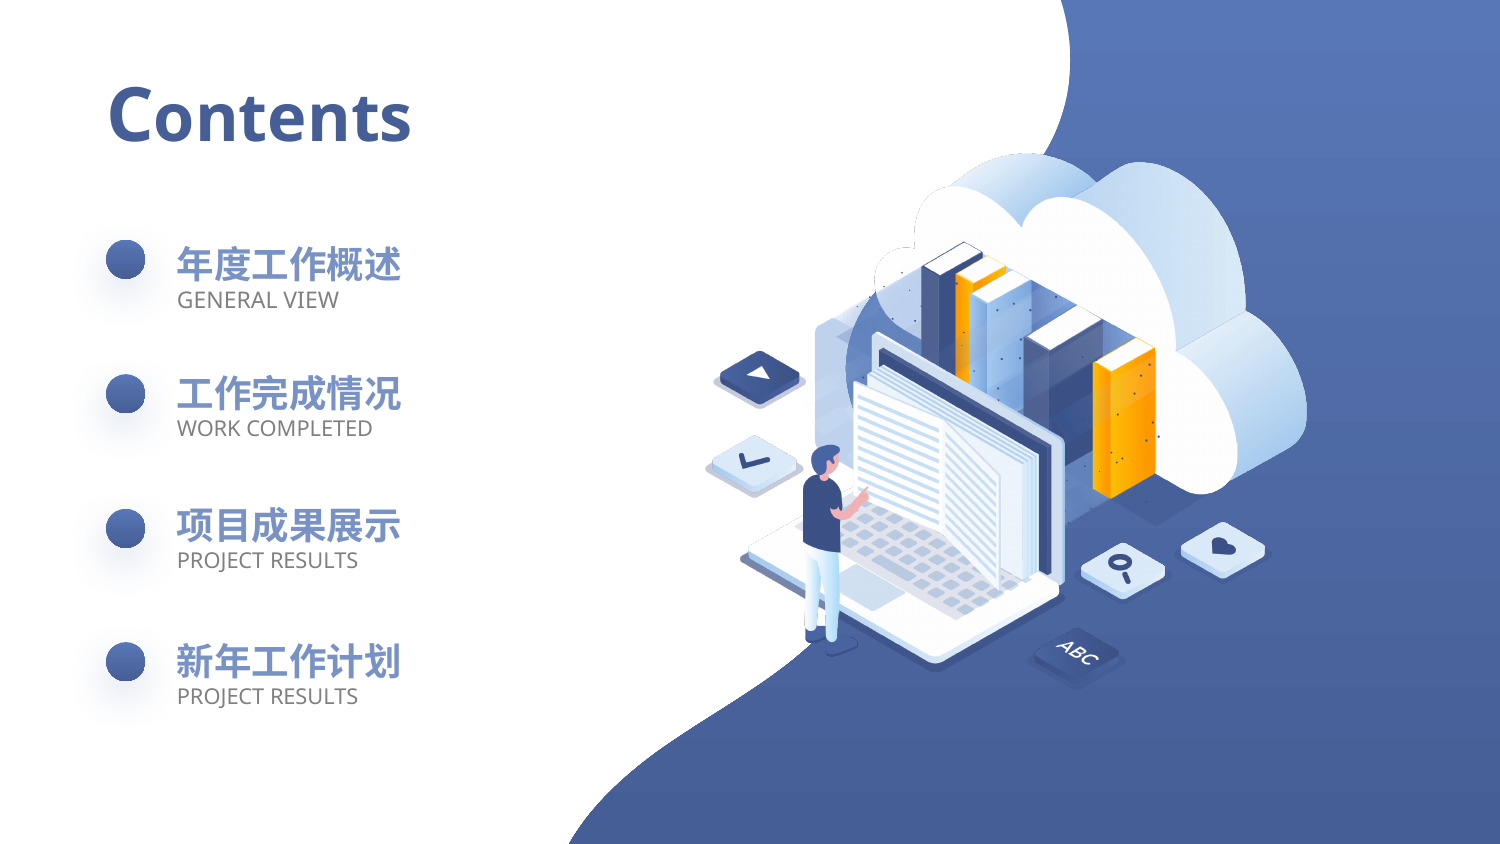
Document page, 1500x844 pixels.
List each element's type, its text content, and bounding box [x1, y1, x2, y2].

text_box 工作完成情况 WORK COMPLETED [162, 362, 523, 449]
text_box [105, 238, 147, 280]
picture [705, 153, 1307, 690]
text_box [569, 0, 1500, 844]
text_box [105, 373, 147, 415]
text_box Contents [91, 59, 513, 164]
text_box 新年工作计划 PROJECT RESULTS [162, 630, 423, 716]
text_box [105, 507, 147, 549]
text_box 年度工作概述 GENERAL VIEW [162, 233, 423, 321]
text_box [105, 641, 147, 683]
text_box 项目成果展示 PROJECT RESULTS [162, 494, 423, 581]
